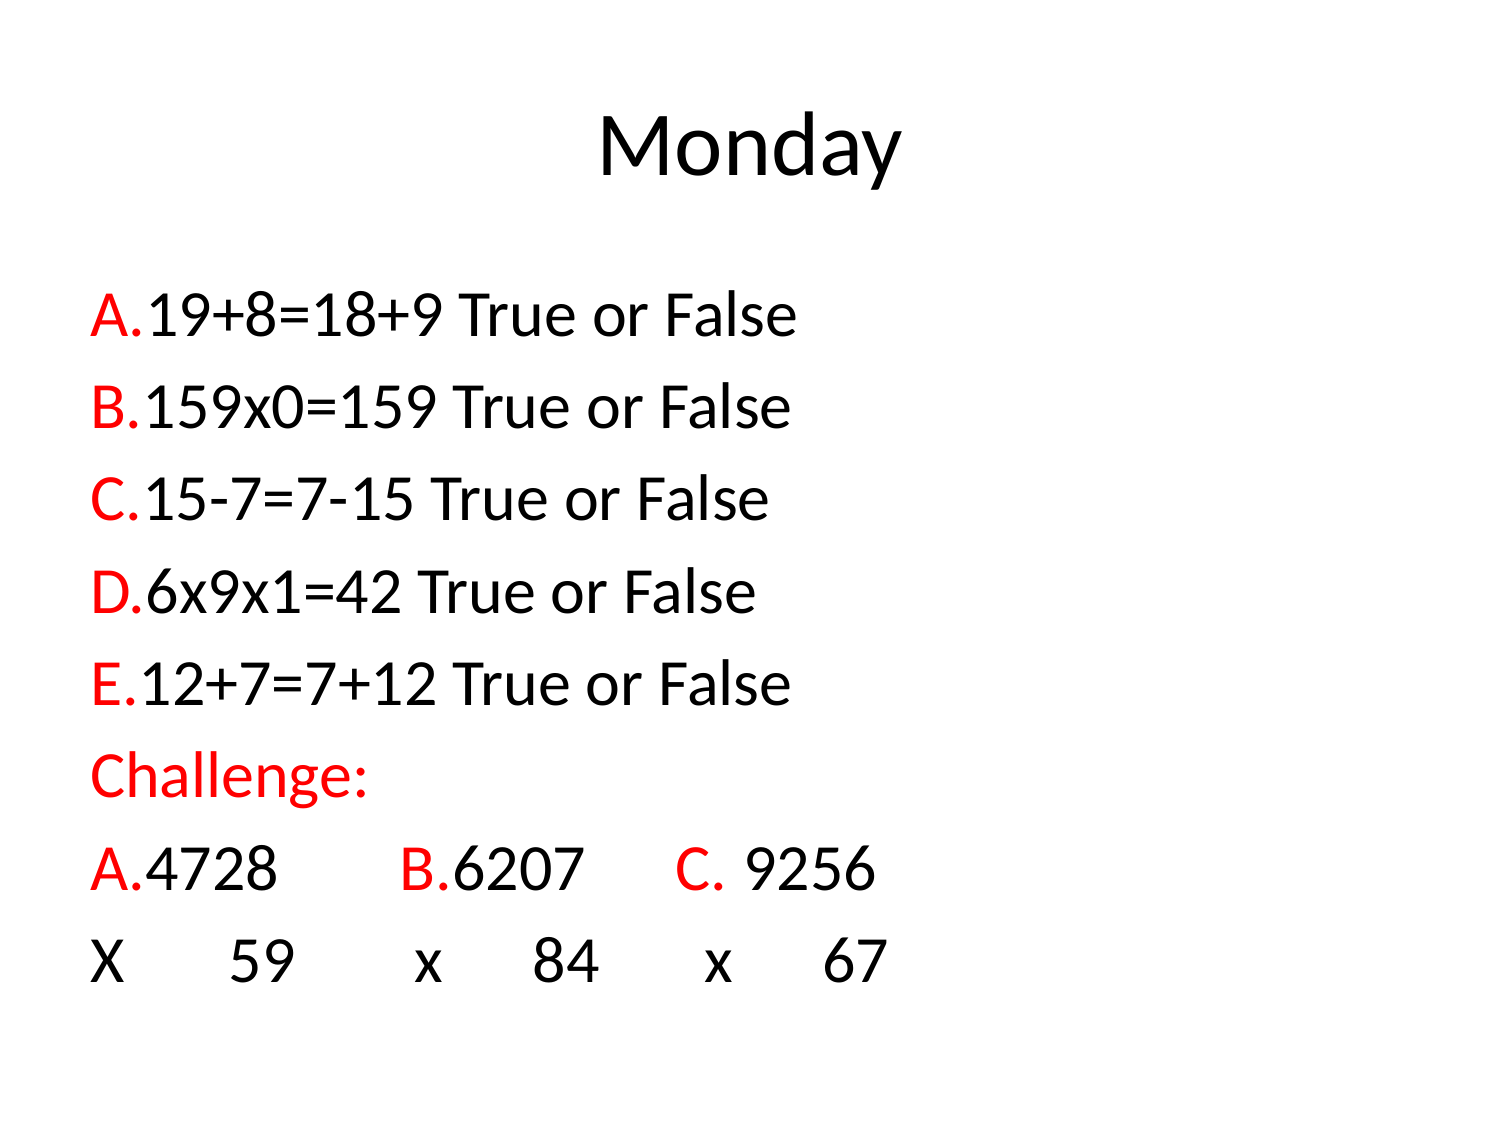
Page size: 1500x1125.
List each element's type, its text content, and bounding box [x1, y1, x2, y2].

title Monday [75, 45, 1425, 233]
list A.19+8=18+9 True or False B.159x0=159 True or False C.15-7=7-15 True or False D.6x9x1=42 True or False E.12+7=7+12 True or False Challenge: A.4728 B.6207 C. 9256 X 59 x 84 x 67 [75, 262, 1425, 1005]
